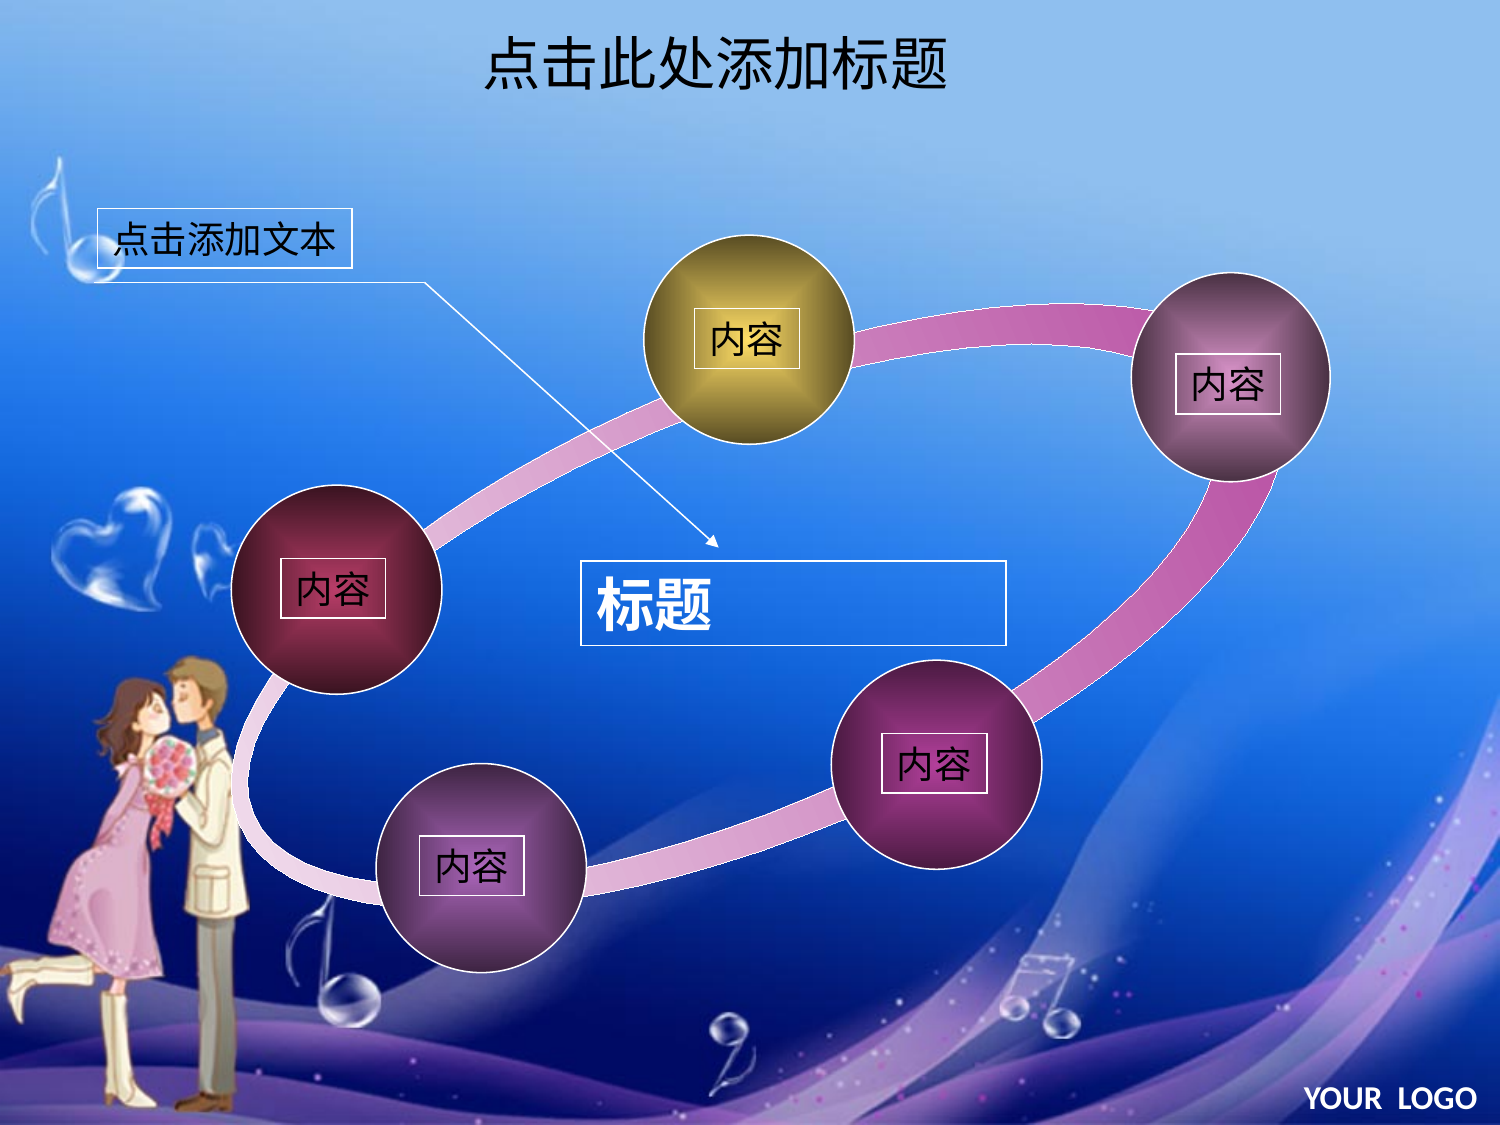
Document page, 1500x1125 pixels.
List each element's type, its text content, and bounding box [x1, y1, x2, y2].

picture [0, 0, 1500, 1125]
text_box 点击此处添加标题 [467, 8, 1068, 116]
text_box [93, 208, 1331, 973]
